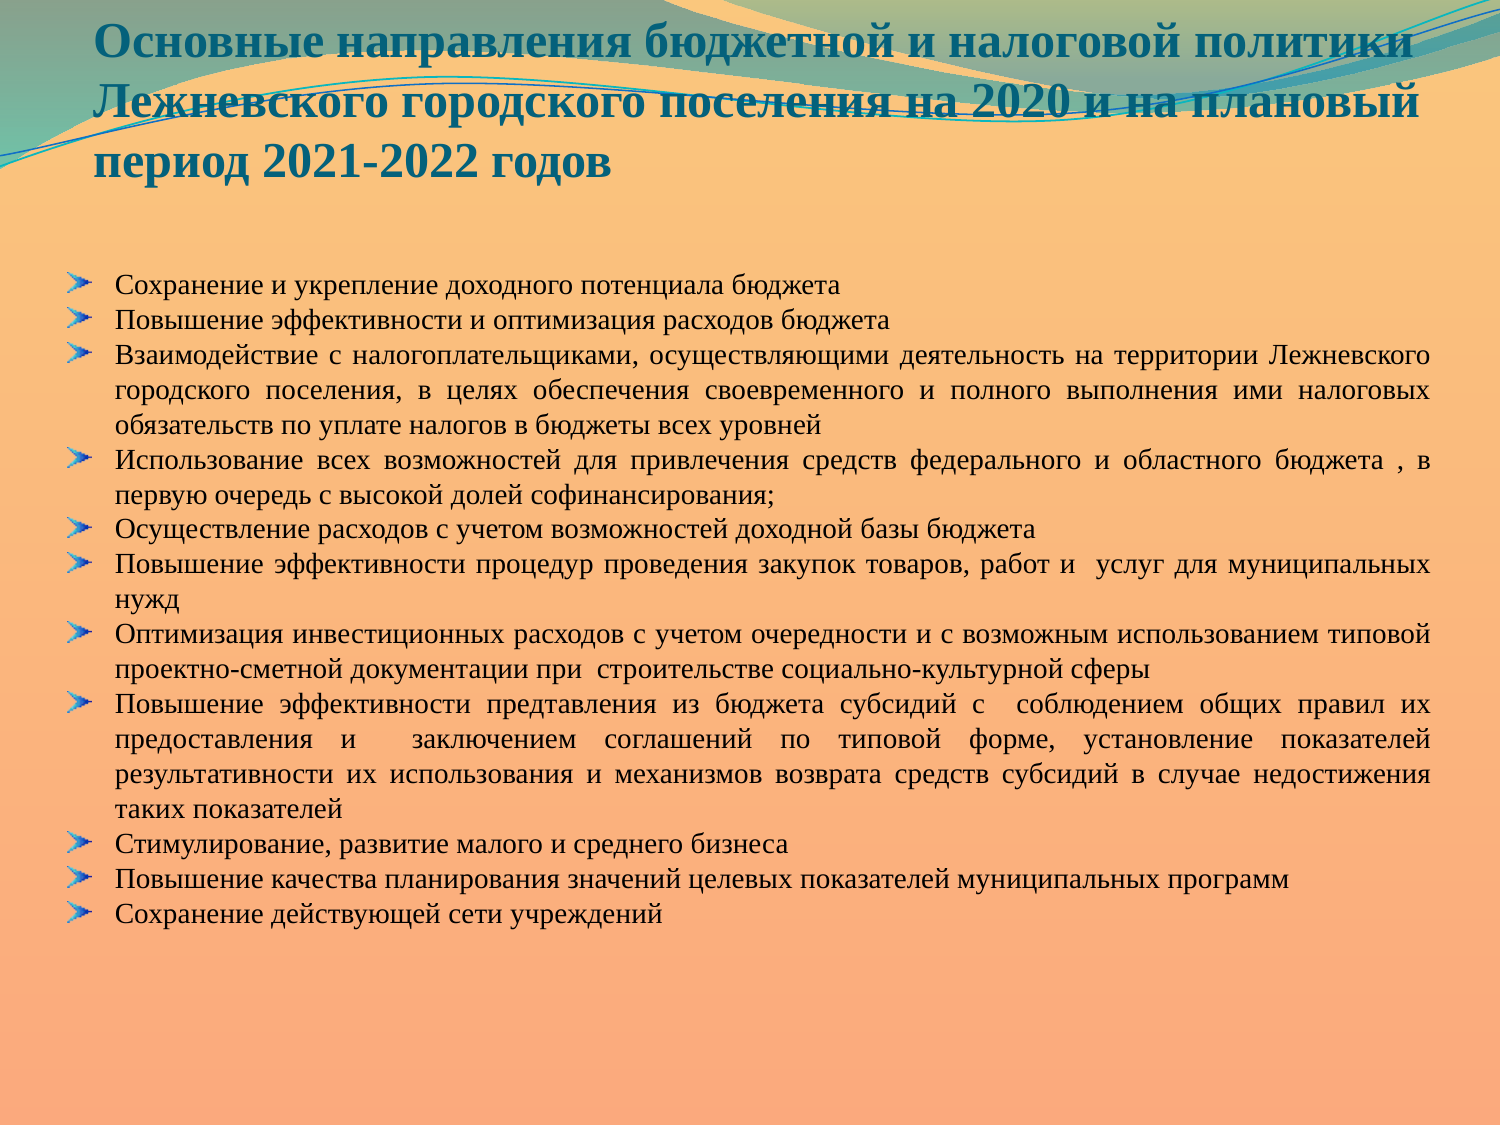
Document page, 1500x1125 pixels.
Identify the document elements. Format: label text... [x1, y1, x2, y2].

picture [67, 831, 92, 853]
picture [67, 901, 92, 923]
picture [67, 552, 92, 573]
picture [67, 866, 92, 888]
title Основные направления бюджетной и налоговой политики Лежневского городского поселения на 2020 и на плановый период 2021-2022 годов [93, 0, 1444, 188]
picture [67, 342, 92, 363]
picture [67, 307, 92, 328]
picture [67, 272, 92, 293]
text_box Сохранение и укрепление доходного потенциала бюджета Повышение эффективности и оптимизация расходов бюджета Взаимодействие с налогоплательщиками, осуществляющими деятельность на территории Лежневского городского поселения, в целях обеспечения своевременного и полного выполнения ими налоговых обязательств по уплате налогов в бюджеты всех уровней Использование всех возможностей для привлечения средств федерального и областного бюджета , в первую очередь с высокой долей софинансирования; Осуществление расходов с учетом возможностей доходной базы бюджета Повышение эффективности процедур проведения закупок товаров, работ и услуг для муниципальных нужд Оптимизация инвестиционных расходов с учетом очередности и с возможным использованием типовой проектно-сметной документации при строительстве социально-культурной сферы Повышение эффективности предтавления из бюджета субсидий с соблюдением общих правил их предоставления и заключением соглашений по типовой форме, установление показателей результативности их использования и механизмов возврата средств субсидий в случае недостижения таких показателей Стимулирование, развитие малого и среднего бизнеса Повышение качества планирования значений целевых показателей муниципальных программ Сохранение действующей сети учреждений [53, 257, 1447, 937]
picture [67, 447, 92, 468]
picture [67, 691, 92, 713]
picture [67, 621, 92, 643]
picture [67, 517, 92, 538]
